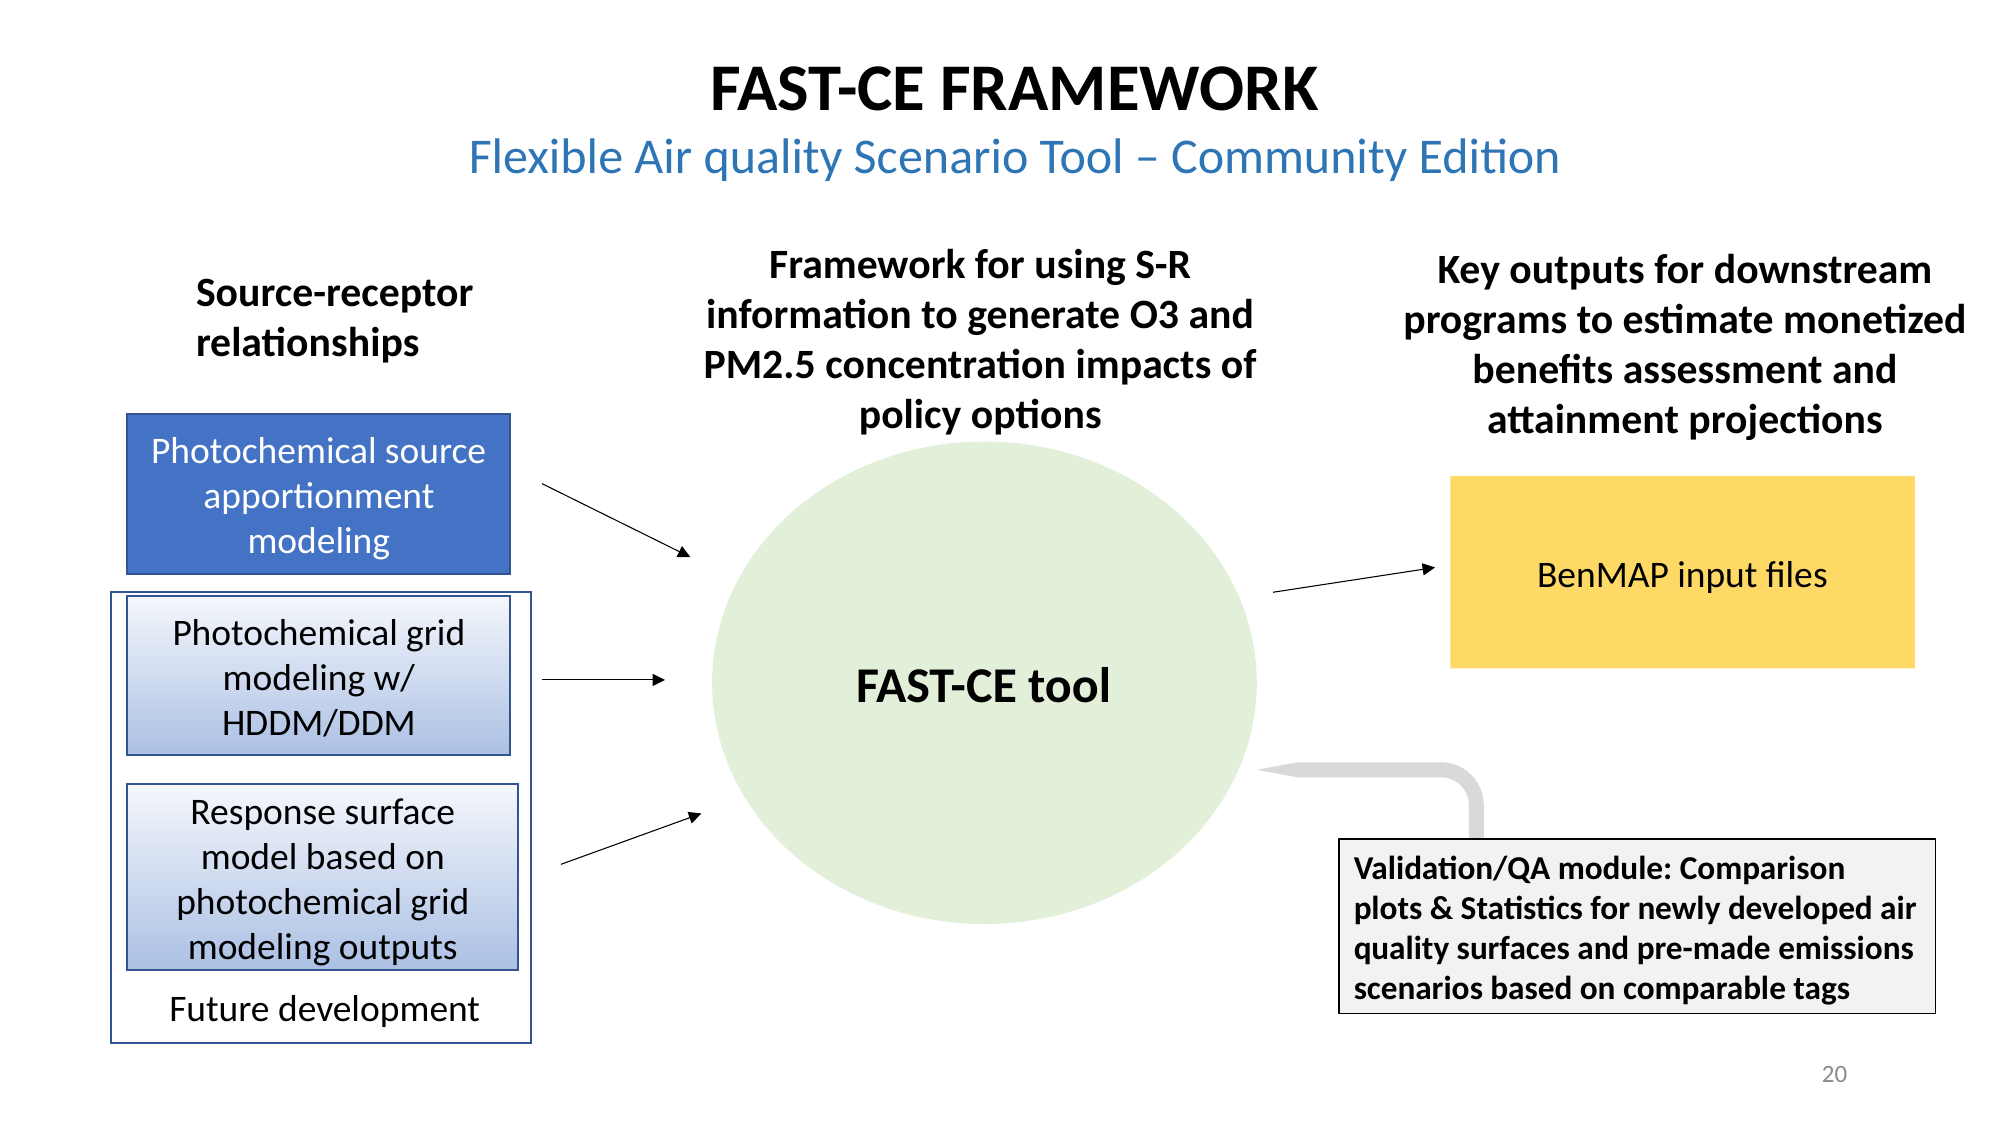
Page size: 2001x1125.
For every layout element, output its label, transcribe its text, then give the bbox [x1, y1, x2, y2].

text_box Source-receptor relationships [181, 257, 511, 372]
text_box Photochemical grid modeling w/ HDDM/DDM [126, 595, 511, 756]
text_box [110, 591, 532, 1044]
text_box Framework for using S-R information to generate O3 and PM2.5 concentration impacts of policy options [652, 229, 1309, 445]
text_box Future development [154, 976, 511, 1037]
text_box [1273, 567, 1436, 593]
text_box Photochemical source apportionment modeling [126, 413, 511, 575]
text_box FAST-CE FRAMEWORK Flexible Air quality Scenario Tool – Community Edition [292, 36, 1738, 192]
slide_number 20 [1412, 1042, 1863, 1103]
text_box Validation/QA module: Comparison plots & Statistics for newly developed air quality surfaces and pre-made emissions scenarios based on comparable tags [1339, 838, 1936, 1014]
text_box Response surface model based on photochemical grid modeling outputs [126, 783, 519, 971]
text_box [560, 813, 702, 865]
text_box [1256, 761, 1485, 838]
text_box Key outputs for downstream programs to estimate monetized benefits assessment and attainment projections [1381, 234, 1989, 450]
text_box [711, 445, 1258, 926]
text_box BenMAP input files [1449, 475, 1916, 669]
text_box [541, 483, 691, 558]
text_box FAST-CE tool [814, 644, 1154, 755]
